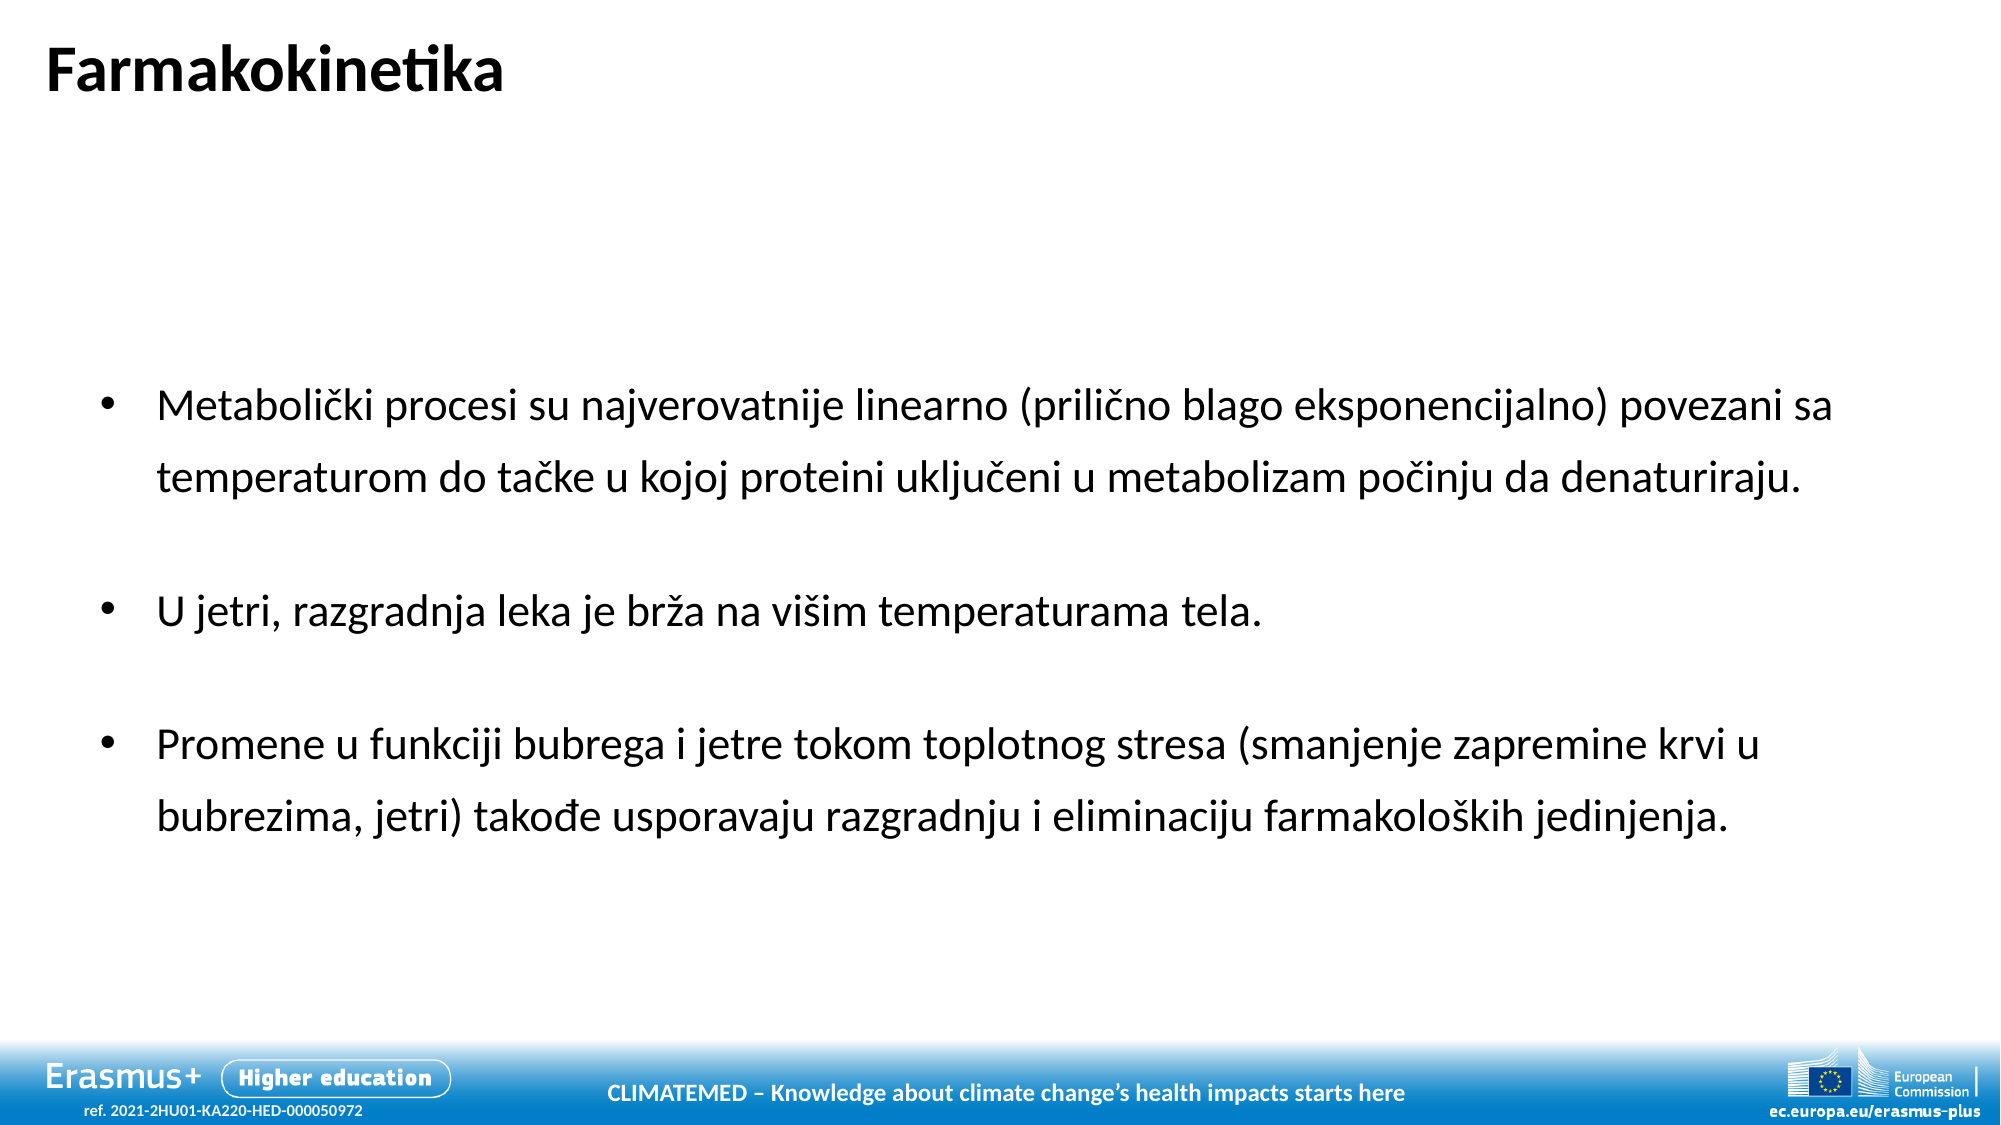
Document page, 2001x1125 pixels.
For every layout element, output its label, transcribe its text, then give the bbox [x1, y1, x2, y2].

list Metabolički procesi su najverovatnije linearno (prilično blago eksponencijalno) povezani sa temperaturom do tačke u kojoj proteini uključeni u metabolizam počinju da denaturiraju. U jetri, razgradnja leka je brža na višim temperaturama tela. Promene u funkciji bubrega i jetre tokom toplotnog stresa (smanjenje zapremine krvi u bubrezima, jetri) takođe usporavaju razgradnju i eliminaciju farmakoloških jedinjenja. [84, 350, 1932, 1035]
picture [0, 899, 2000, 1125]
title Farmakokinetika [31, 25, 1984, 116]
